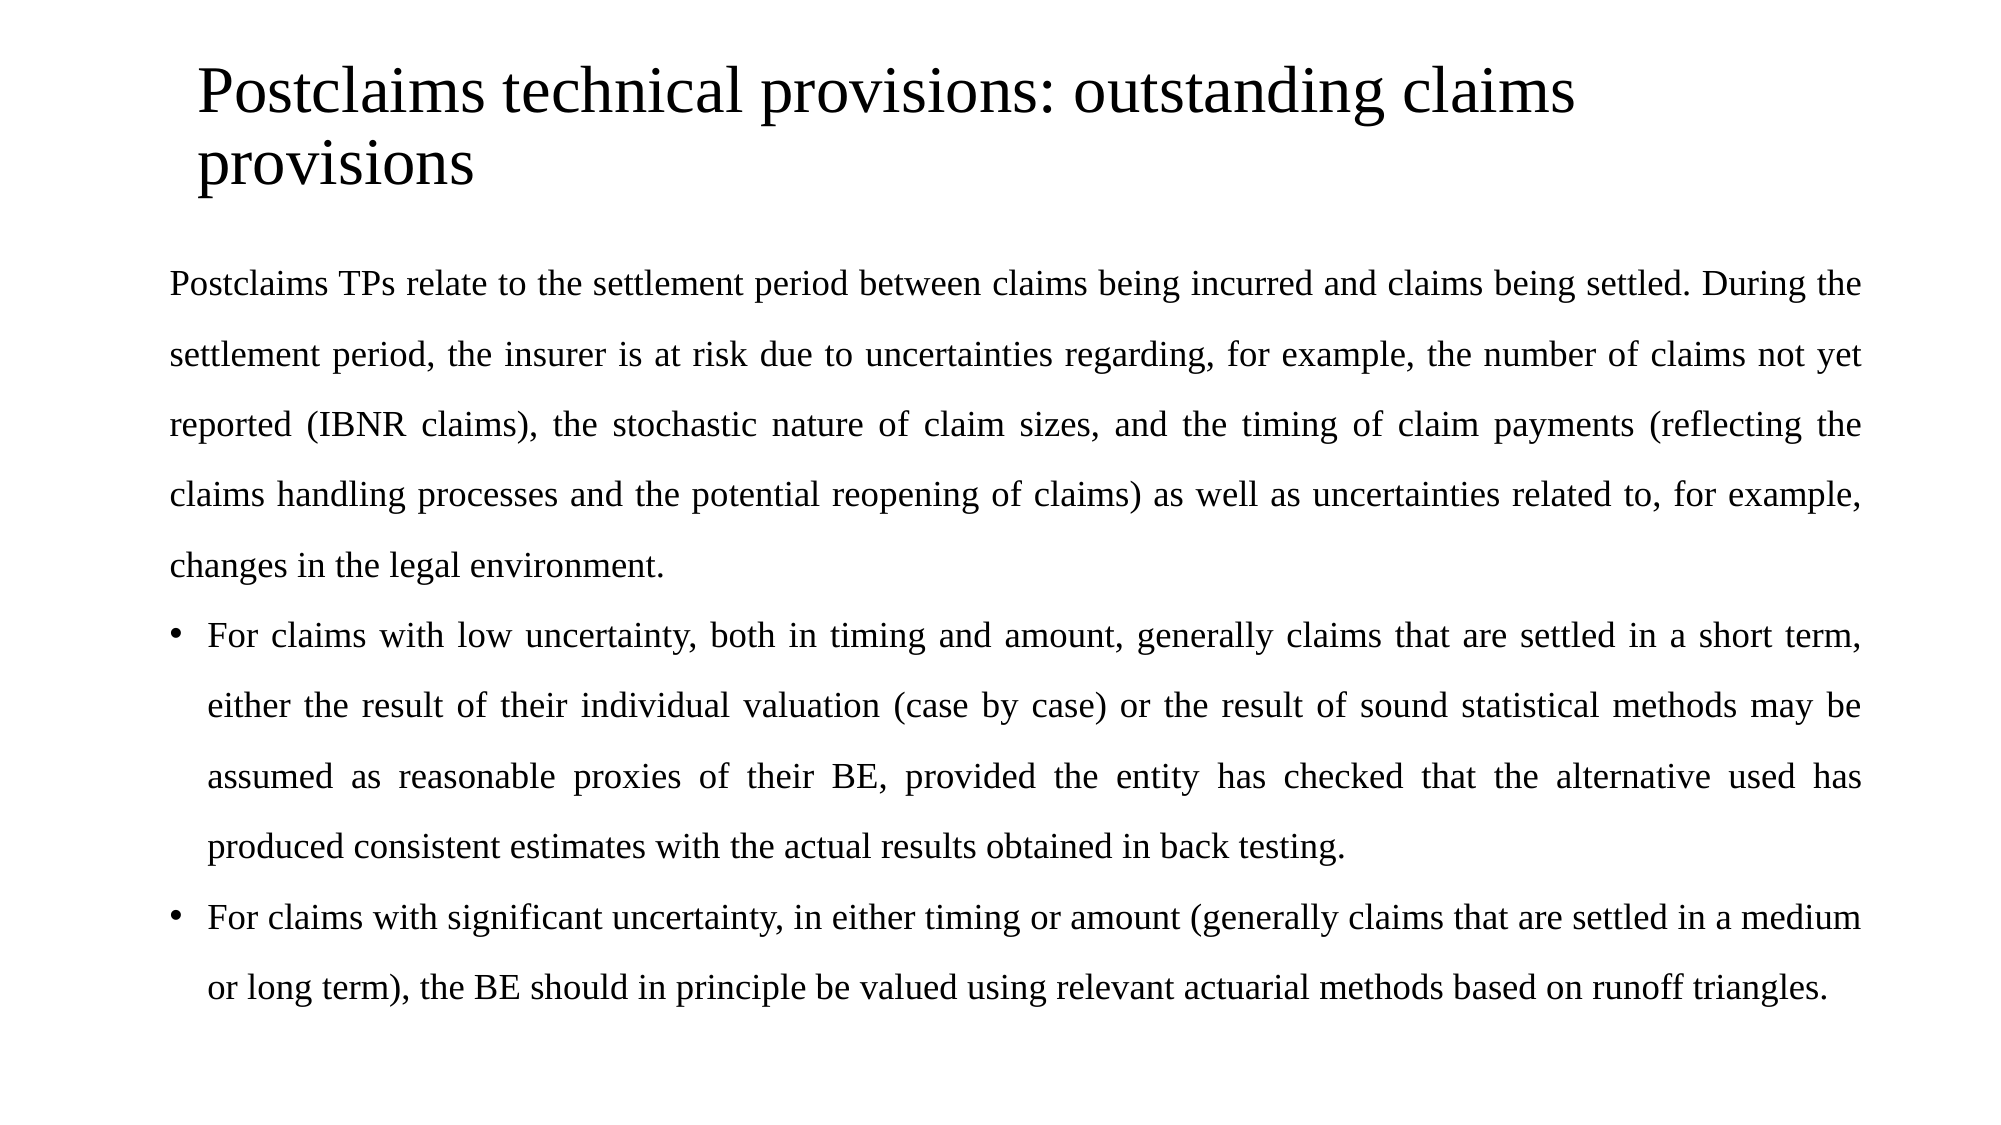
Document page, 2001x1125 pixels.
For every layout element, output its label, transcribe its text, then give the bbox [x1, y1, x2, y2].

list Postclaims TPs relate to the settlement period between claims being incurred and claims being settled. During the settlement period, the insurer is at risk due to uncertainties regarding, for example, the number of claims not yet reported (IBNR claims), the stochastic nature of claim sizes, and the timing of claim payments (reflecting the claims handling processes and the potential reopening of claims) as well as uncertainties related to, for example, changes in the legal environment. For claims with low uncertainty, both in timing and amount, generally claims that are settled in a short term, either the result of their individual valuation (case by case) or the result of sound statistical methods may be assumed as reasonable proxies of their BE, provided the entity has checked that the alternative used has produced consistent estimates with the actual results obtained in back testing. For claims with significant uncertainty, in either timing or amount (generally claims that are settled in a medium or long term), the BE should in principle be valued using relevant actuarial methods based on runoff triangles. [154, 224, 1880, 1068]
title Postclaims technical provisions: outstanding claims provisions [182, 43, 1852, 210]
